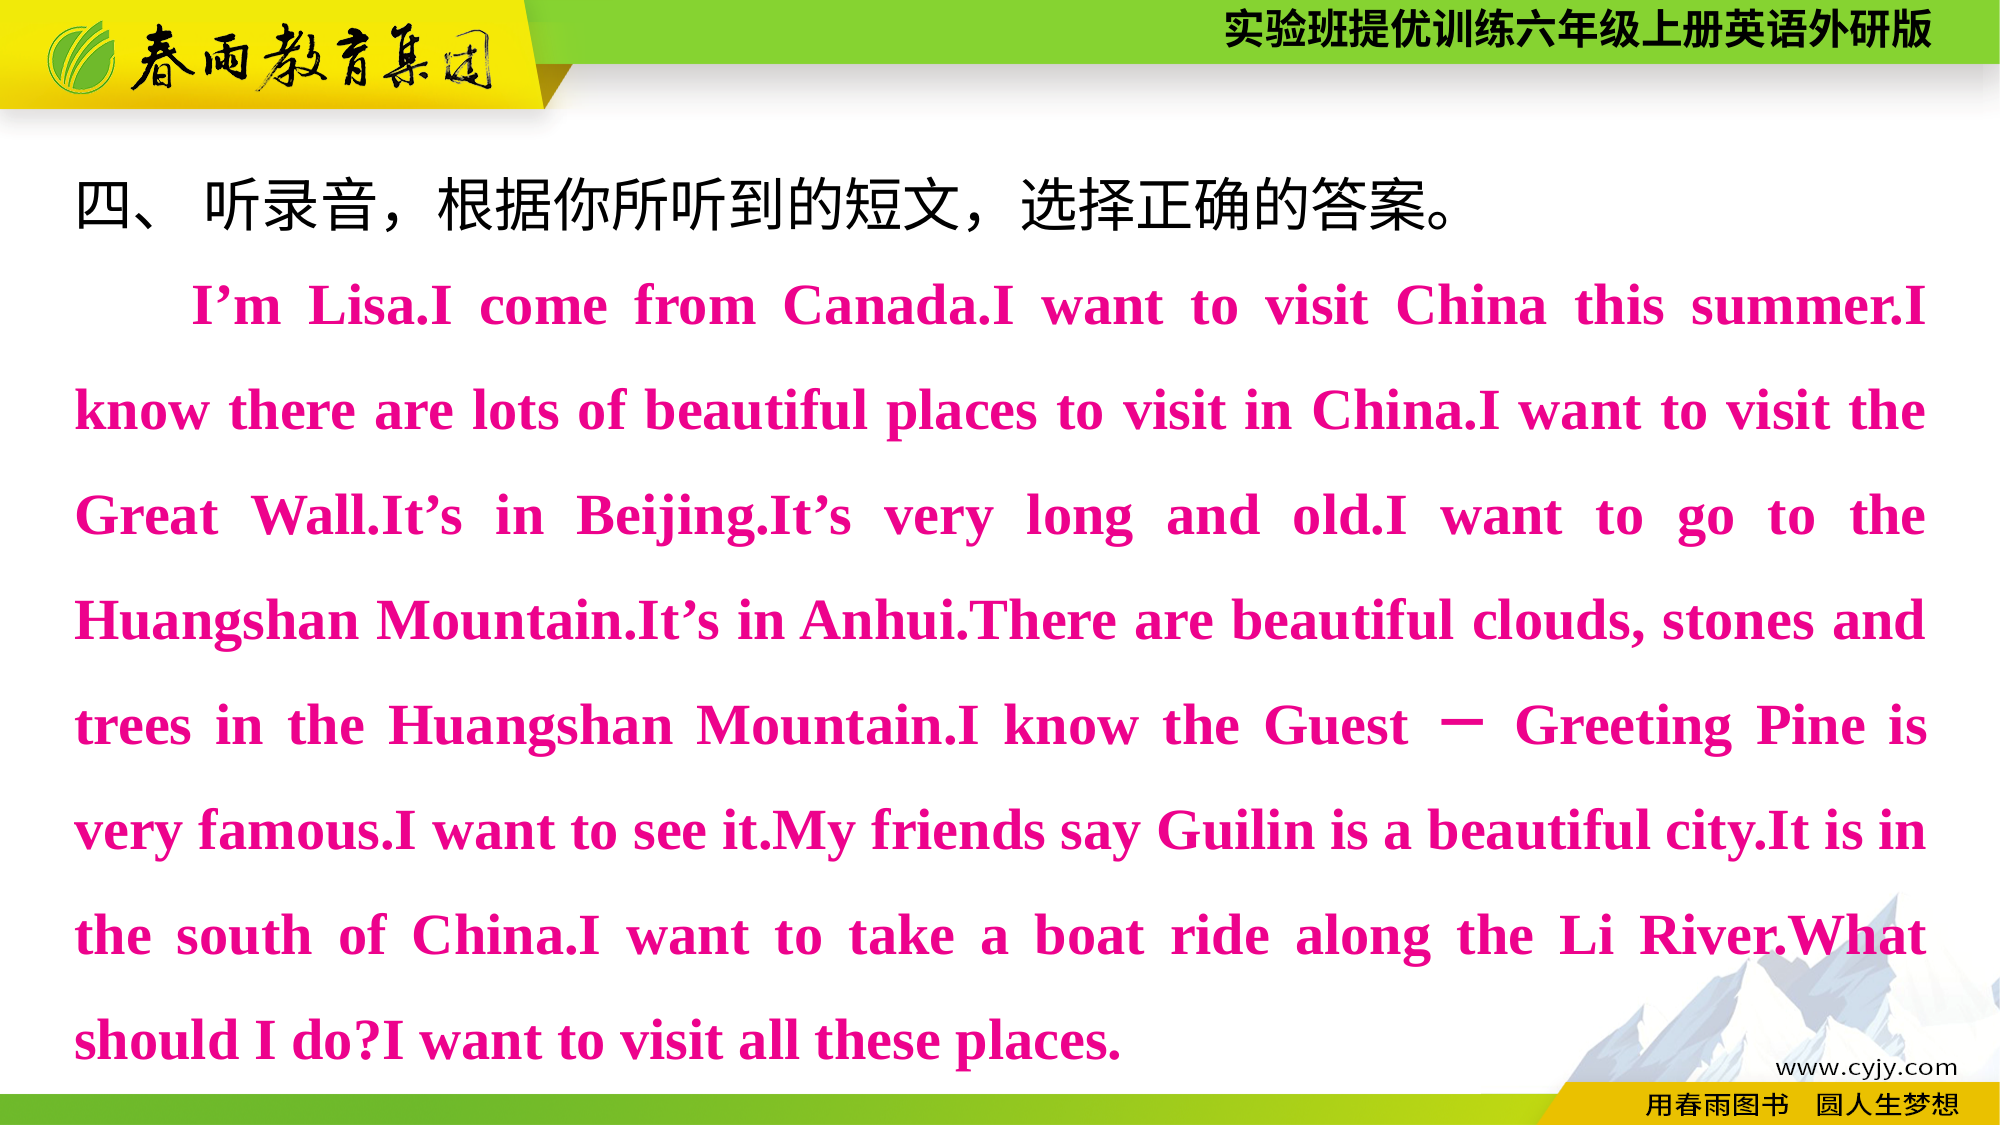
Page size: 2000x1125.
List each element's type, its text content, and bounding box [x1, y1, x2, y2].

list 四、 听录音，根据你所听到的短文，选择正确的答案。 [59, 125, 1944, 224]
picture [0, 0, 2000, 1125]
text_box I’m Lisa.I come from Canada.I want to visit China this summer.I know there are lots of beautiful places to visit in China.I want to visit the Great Wall.It’s in Beijing.It’s very long and old.I want to go to the Huangshan Mountain.It’s in Anhui.There are beautiful clouds, stones and trees in the Huangshan Mountain.I know the Guest－Greeting Pine is very famous.I want to see it.My friends say Guilin is a beautiful city.It is in the south of China.I want to take a boat ride along the Li River.What should I do?I want to visit all these places. [59, 224, 1944, 1079]
